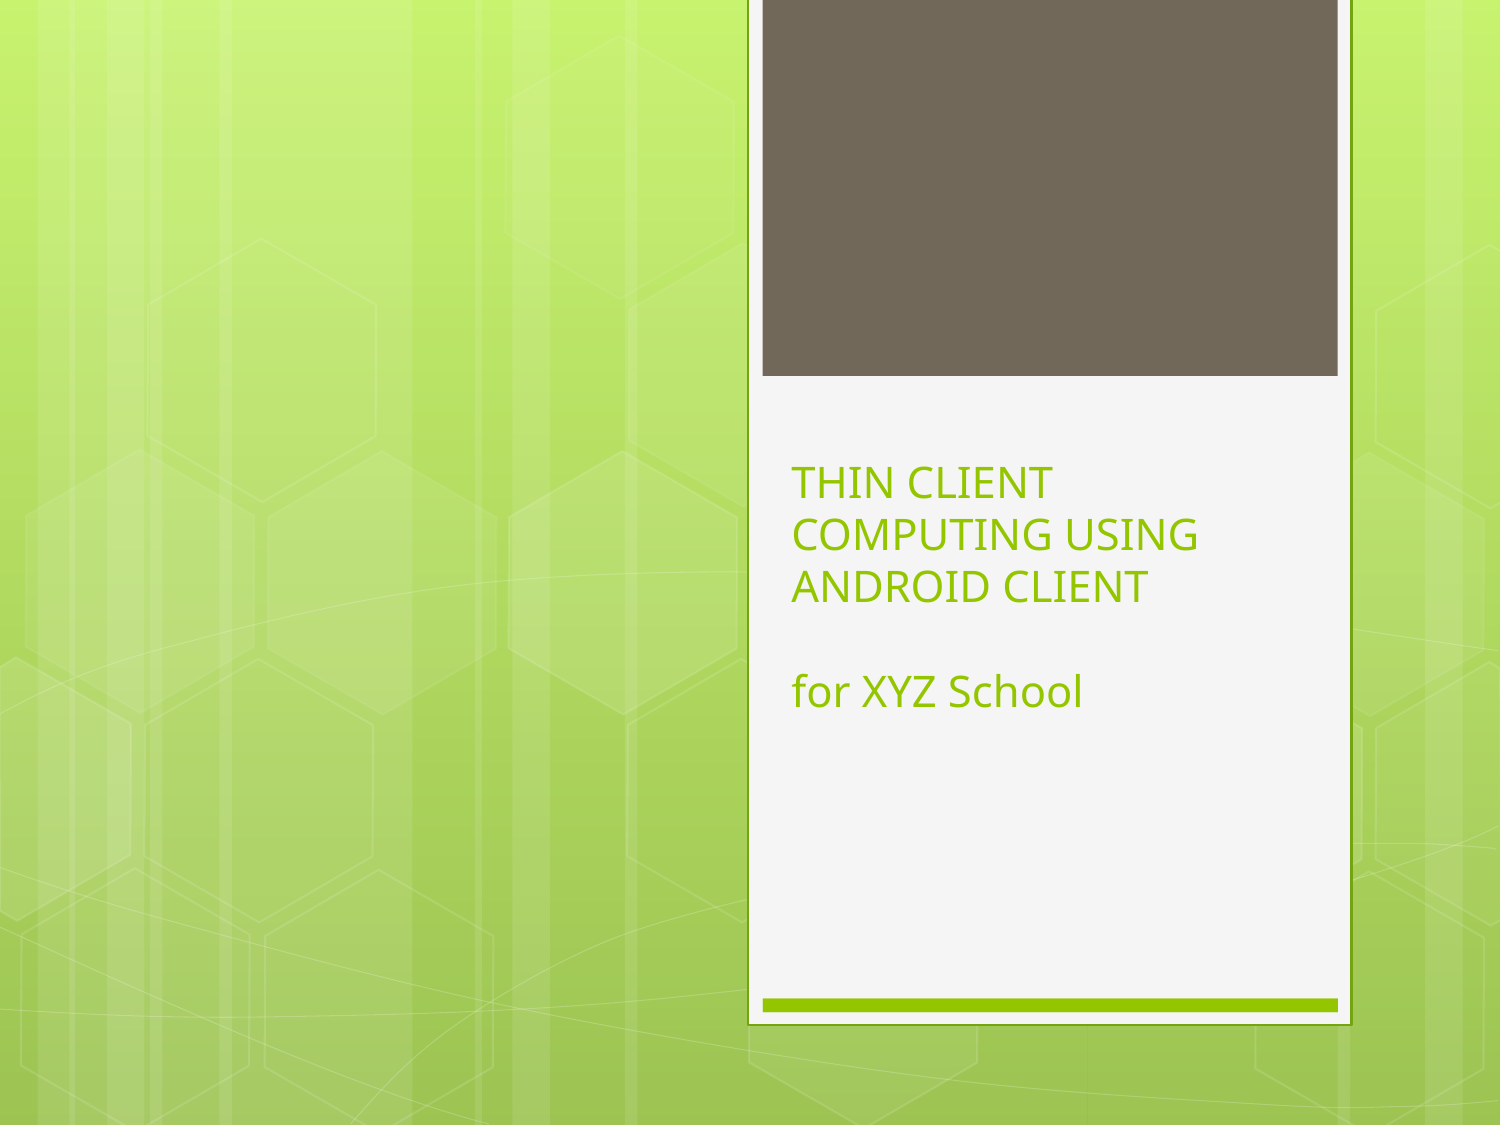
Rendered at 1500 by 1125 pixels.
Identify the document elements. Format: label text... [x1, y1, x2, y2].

title THIN CLIENT COMPUTING USING ANDROID CLIENT for XYZ School [776, 444, 1320, 724]
